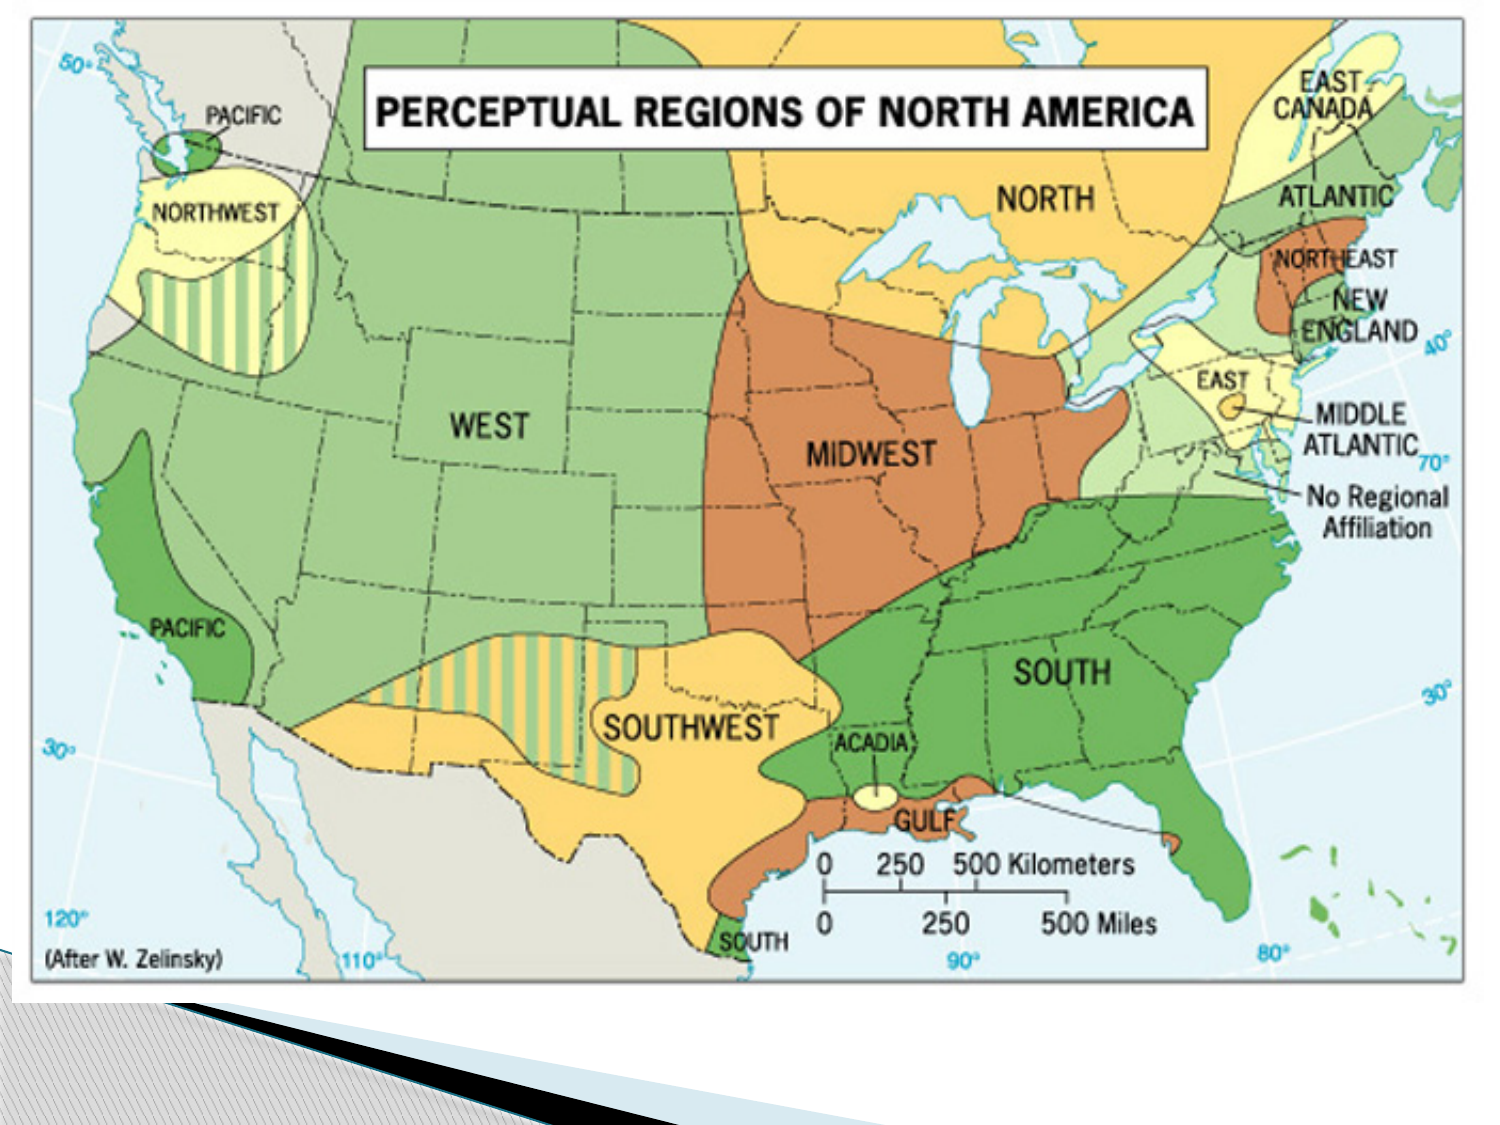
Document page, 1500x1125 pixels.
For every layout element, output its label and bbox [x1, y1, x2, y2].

picture [12, 0, 1485, 1003]
